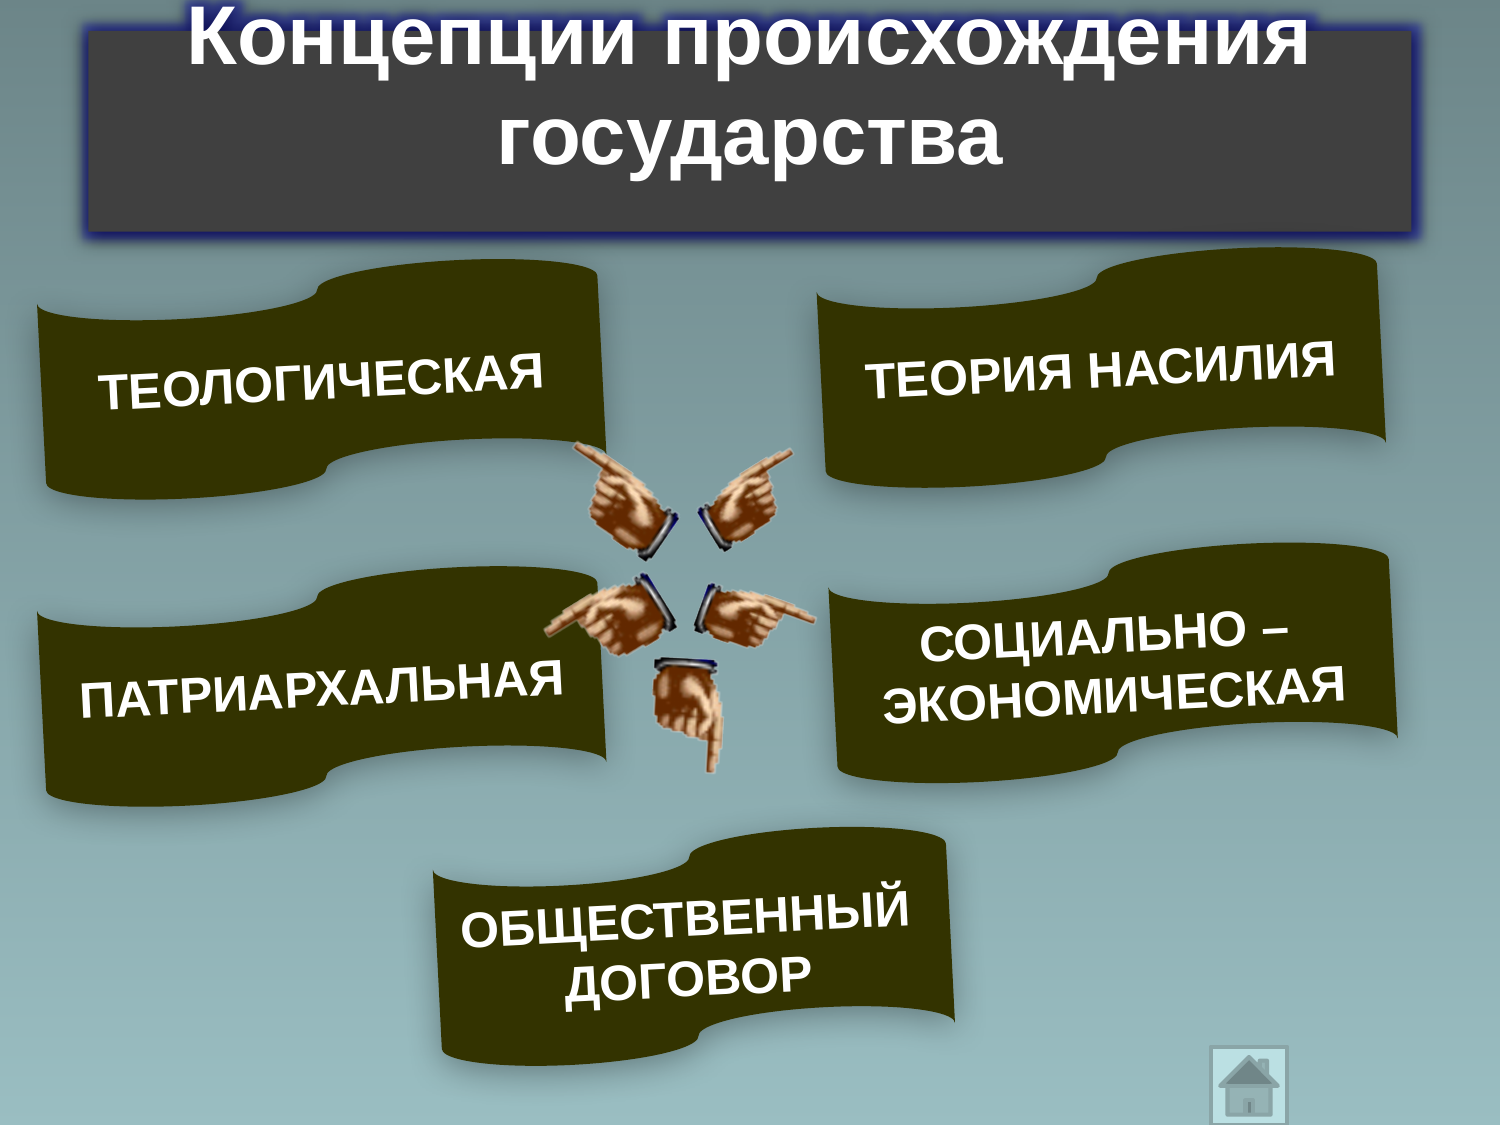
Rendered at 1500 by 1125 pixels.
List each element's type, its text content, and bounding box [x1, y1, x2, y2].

text_box ОБЩЕСТВЕННЫЙ ДОГОВОР [430, 824, 958, 1068]
picture [693, 422, 854, 552]
picture [503, 410, 684, 562]
text_box ТЕОЛОГИЧЕСКАЯ [34, 256, 609, 502]
text_box ПАТРИАРХАЛЬНАЯ [34, 564, 606, 809]
text_box [1209, 1045, 1289, 1125]
text_box Концепции происхождения государства [86, 29, 1413, 234]
text_box СОЦИАЛЬНО – ЭКОНОМИЧЕСКАЯ [826, 540, 1400, 786]
picture [504, 565, 765, 817]
text_box ТЕОРИЯ НАСИЛИЯ [814, 245, 1389, 490]
picture [693, 576, 858, 682]
